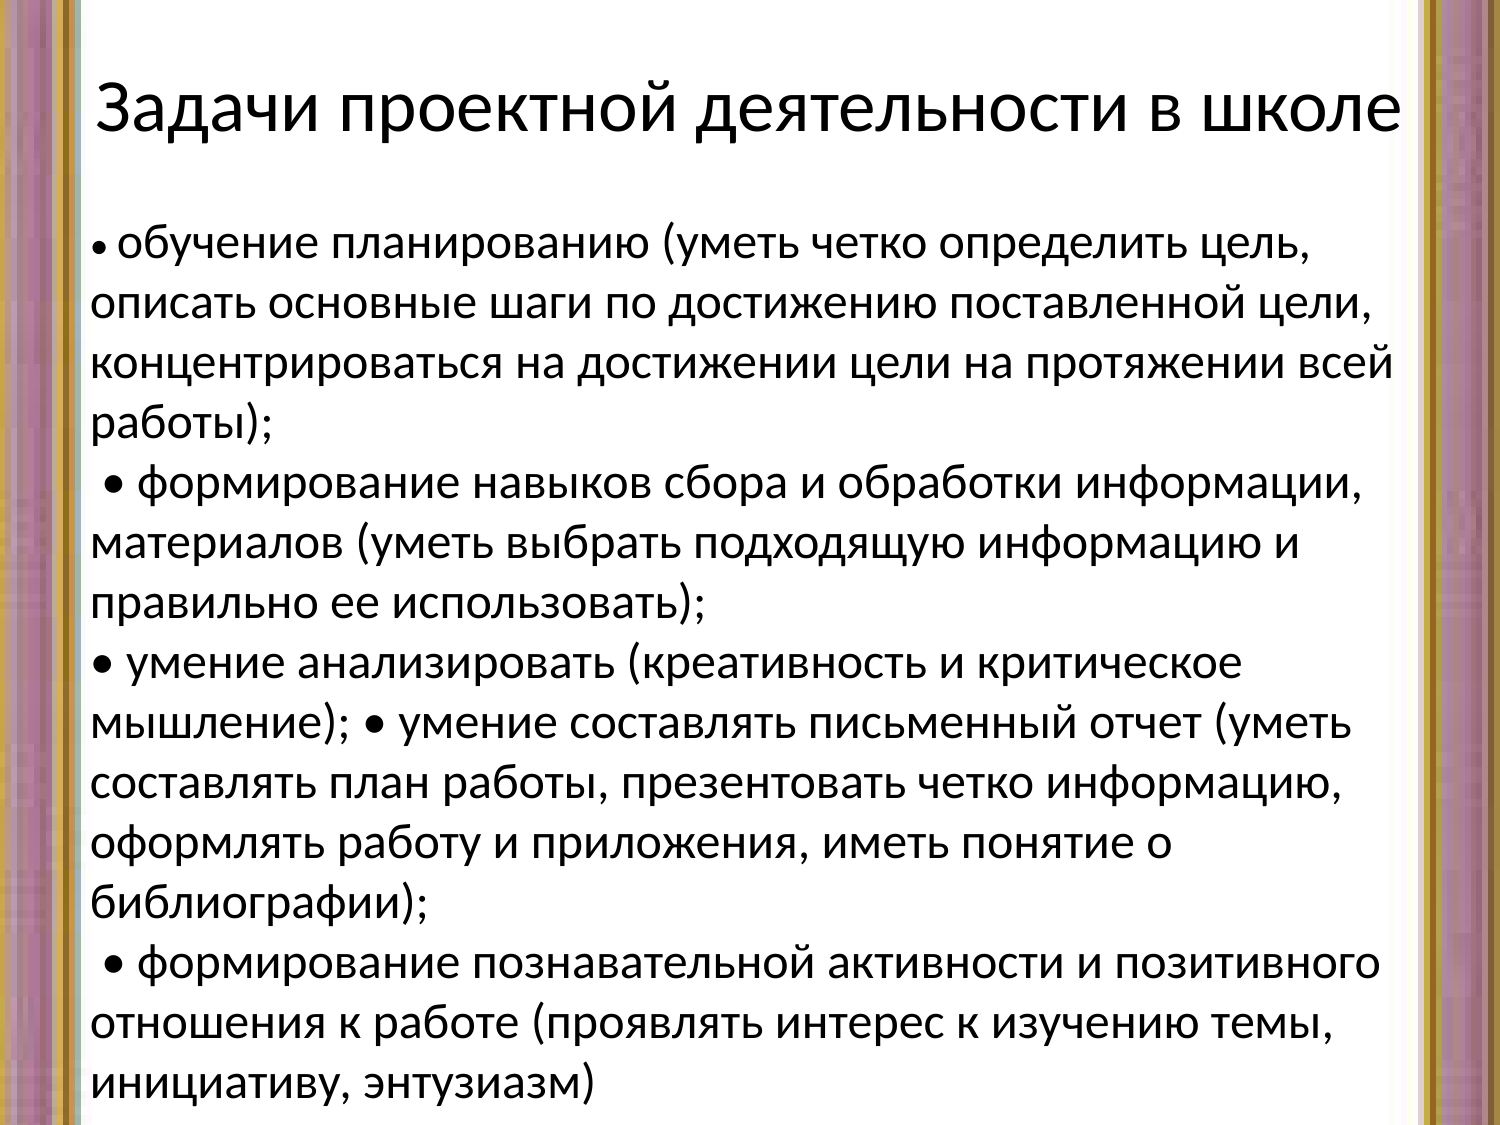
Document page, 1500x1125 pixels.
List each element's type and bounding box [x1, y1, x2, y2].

list [0, 0, 1500, 1125]
